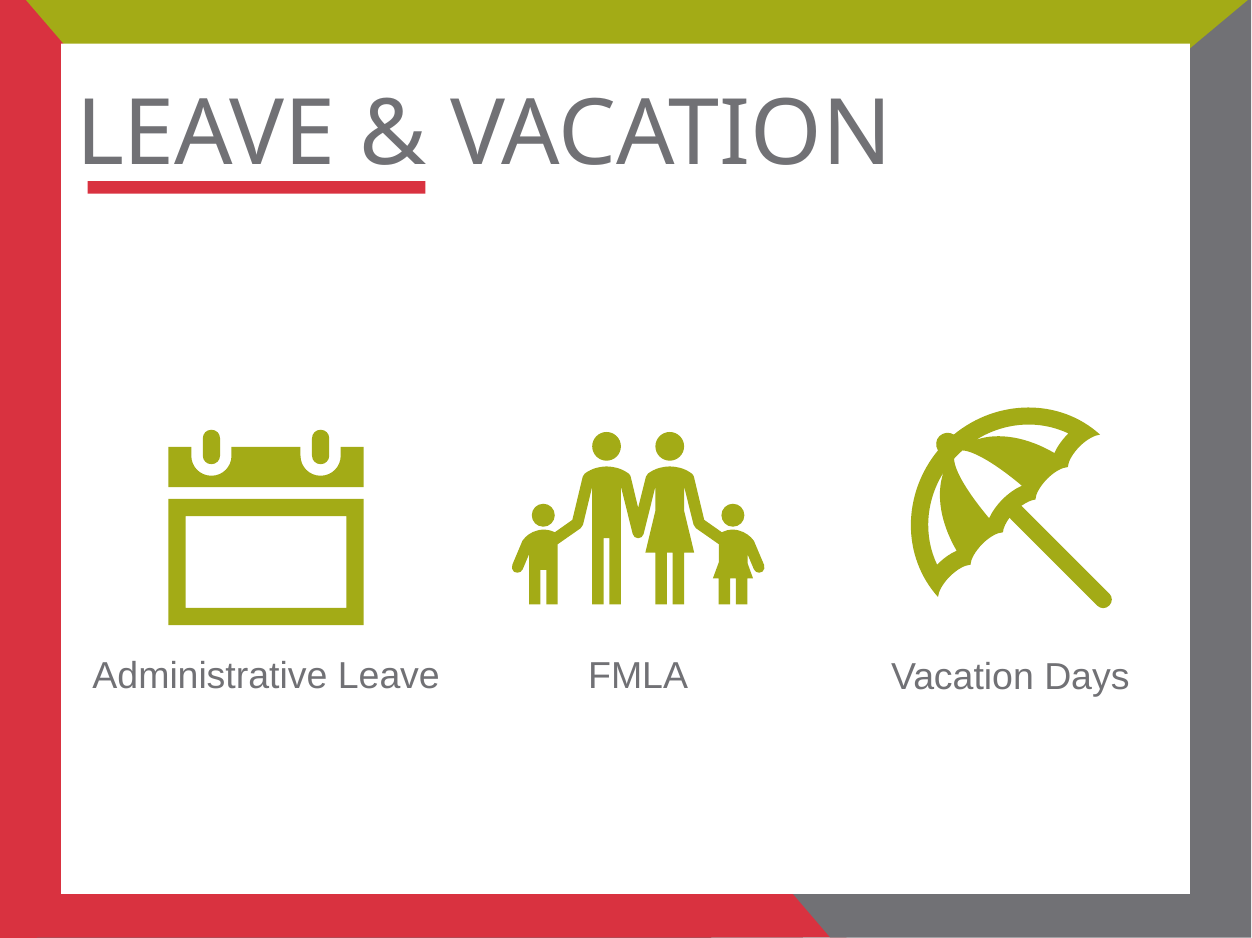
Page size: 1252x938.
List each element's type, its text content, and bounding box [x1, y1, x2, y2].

text_box Administrative Leave [59, 643, 473, 704]
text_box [499, 379, 777, 657]
text_box Vacation Days [804, 644, 1217, 705]
text_box [910, 407, 1112, 609]
title LEAVE & VACATION [61, 50, 1177, 207]
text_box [127, 389, 405, 666]
text_box FMLA [431, 644, 804, 704]
